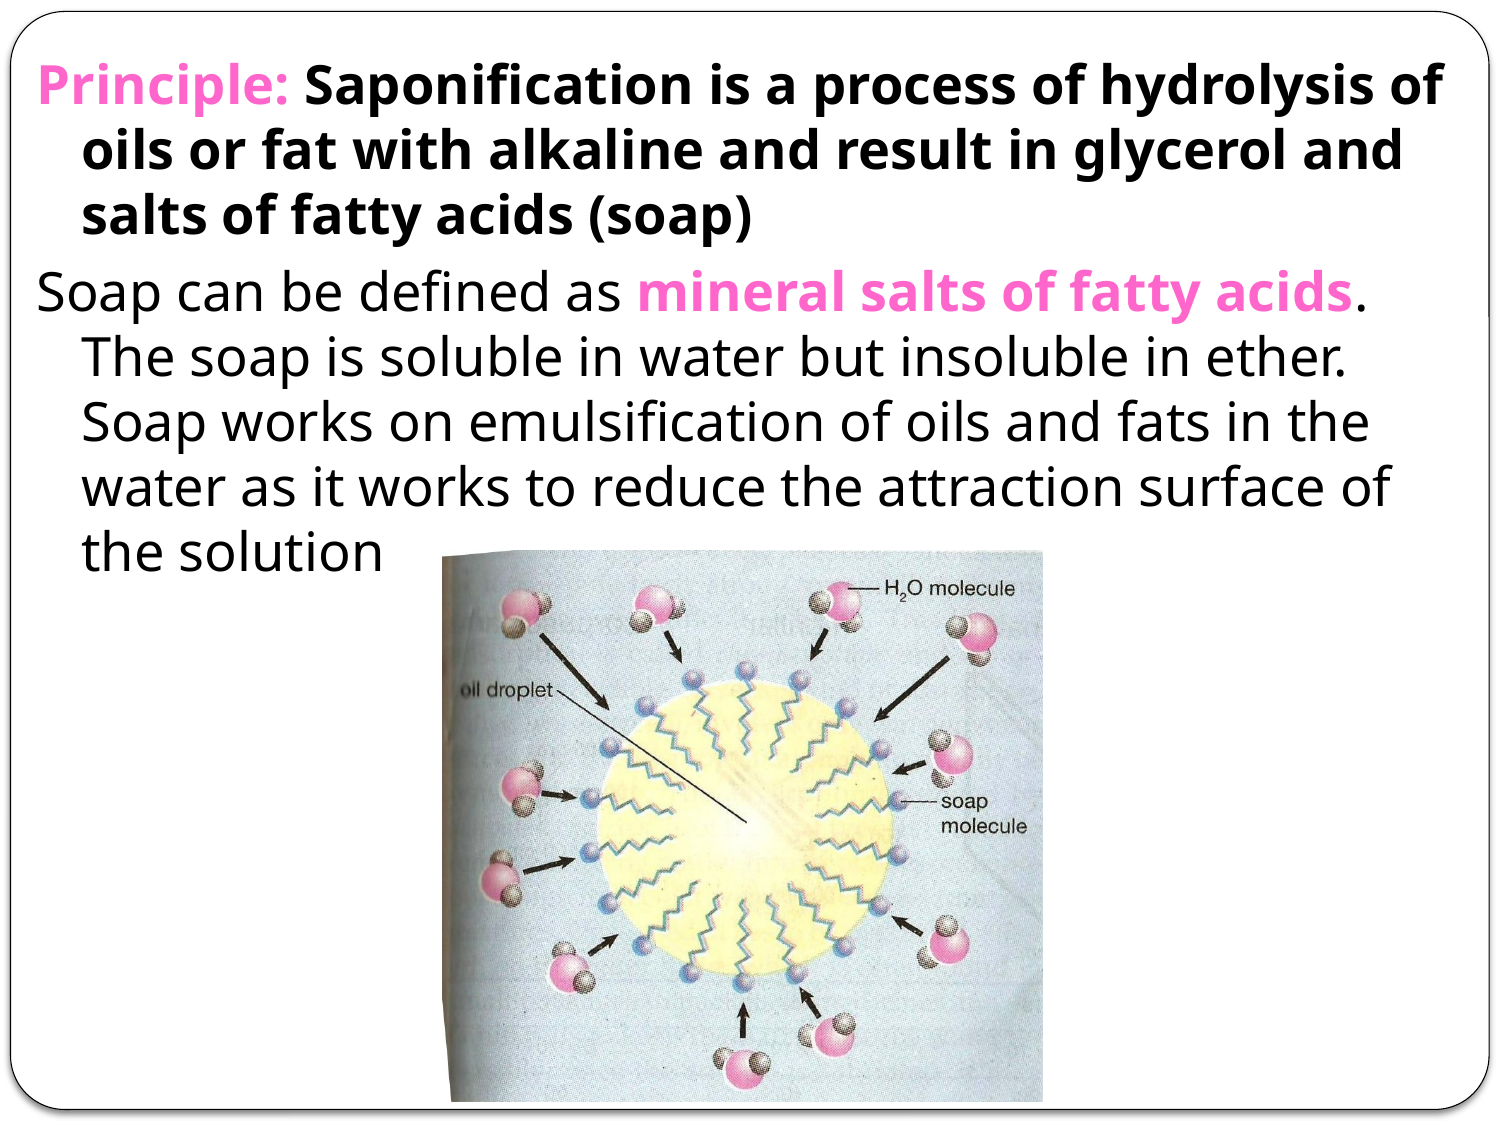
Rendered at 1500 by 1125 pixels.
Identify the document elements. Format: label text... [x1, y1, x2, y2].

picture [442, 550, 1044, 1102]
list Principle: Saponification is a process of hydrolysis of oils or fat with alkaline and result in glycerol and salts of fatty acids (soap) Soap can be defined as mineral salts of fatty acids. The soap is soluble in water but insoluble in ether. Soap works on emulsification of oils and fats in the water as it works to reduce the attraction surface of the solution [21, 42, 1460, 906]
